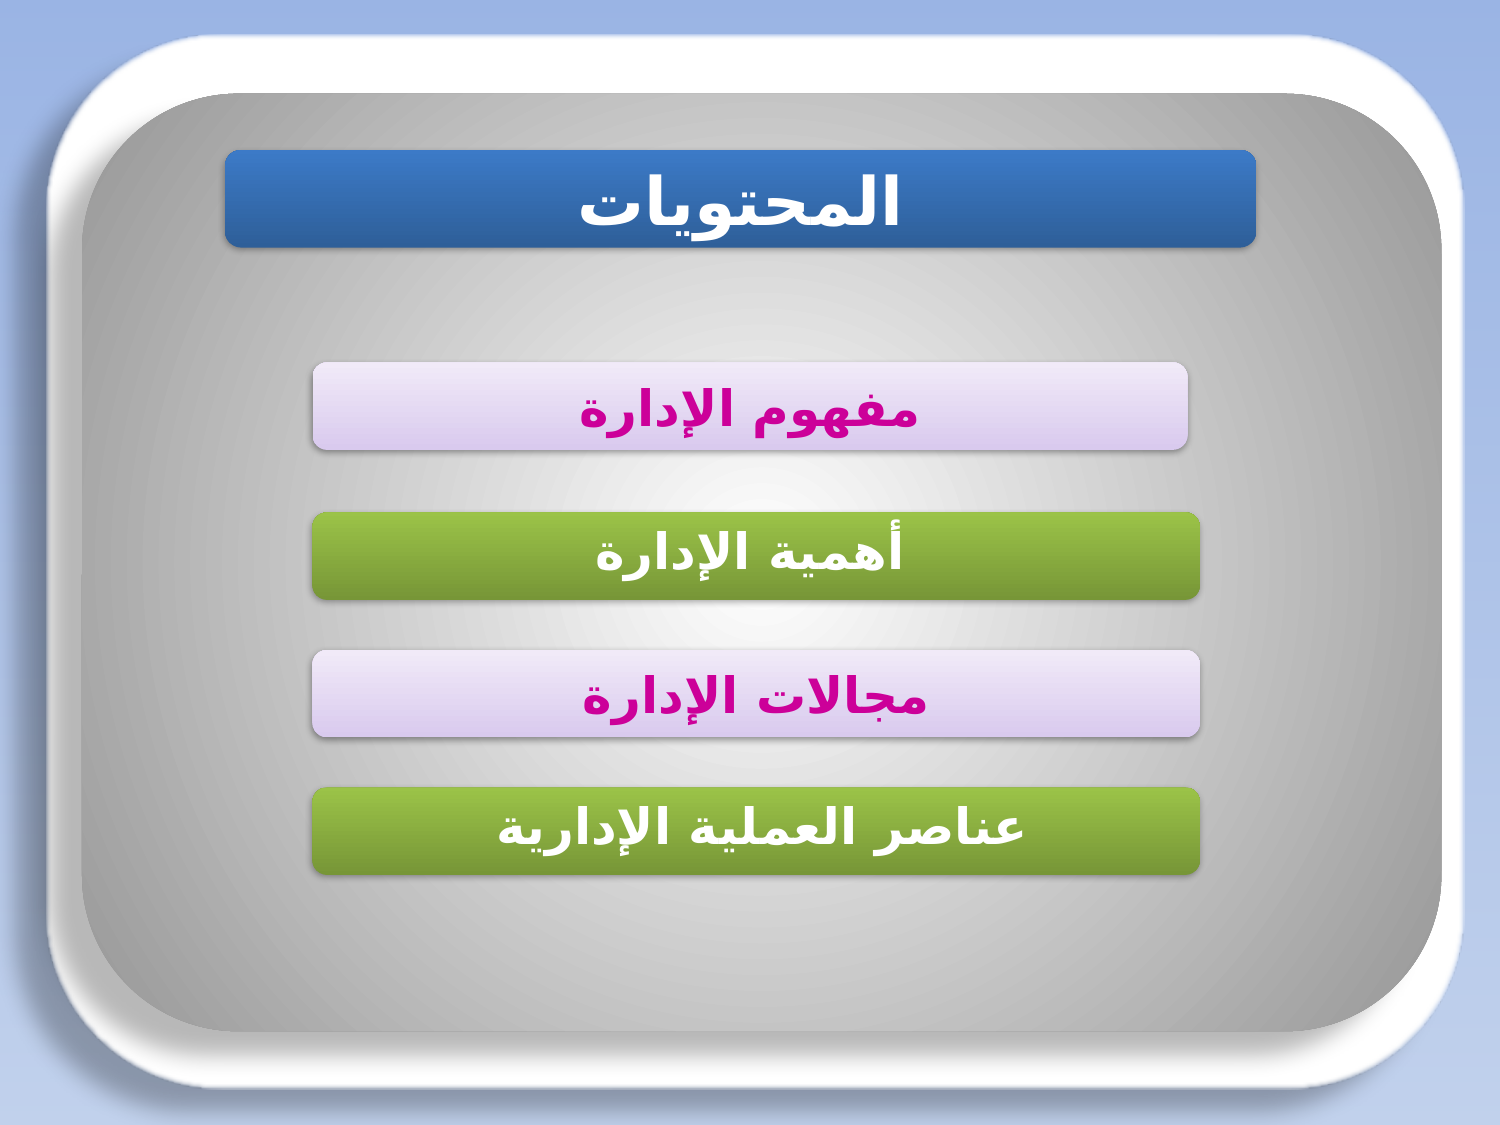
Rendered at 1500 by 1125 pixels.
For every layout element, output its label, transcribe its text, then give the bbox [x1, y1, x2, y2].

text_box [79, 91, 1444, 1034]
text_box مفهوم الإدارة [311, 361, 1189, 451]
text_box [0, 0, 1500, 1125]
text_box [237, 512, 1263, 601]
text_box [312, 787, 1201, 876]
text_box المحتويات [224, 149, 1257, 248]
text_box مجالات الإدارة [311, 649, 1201, 739]
footer اعداد / أ. غادة الرشيد [512, 1042, 988, 1103]
text_box [49, 34, 1468, 1089]
